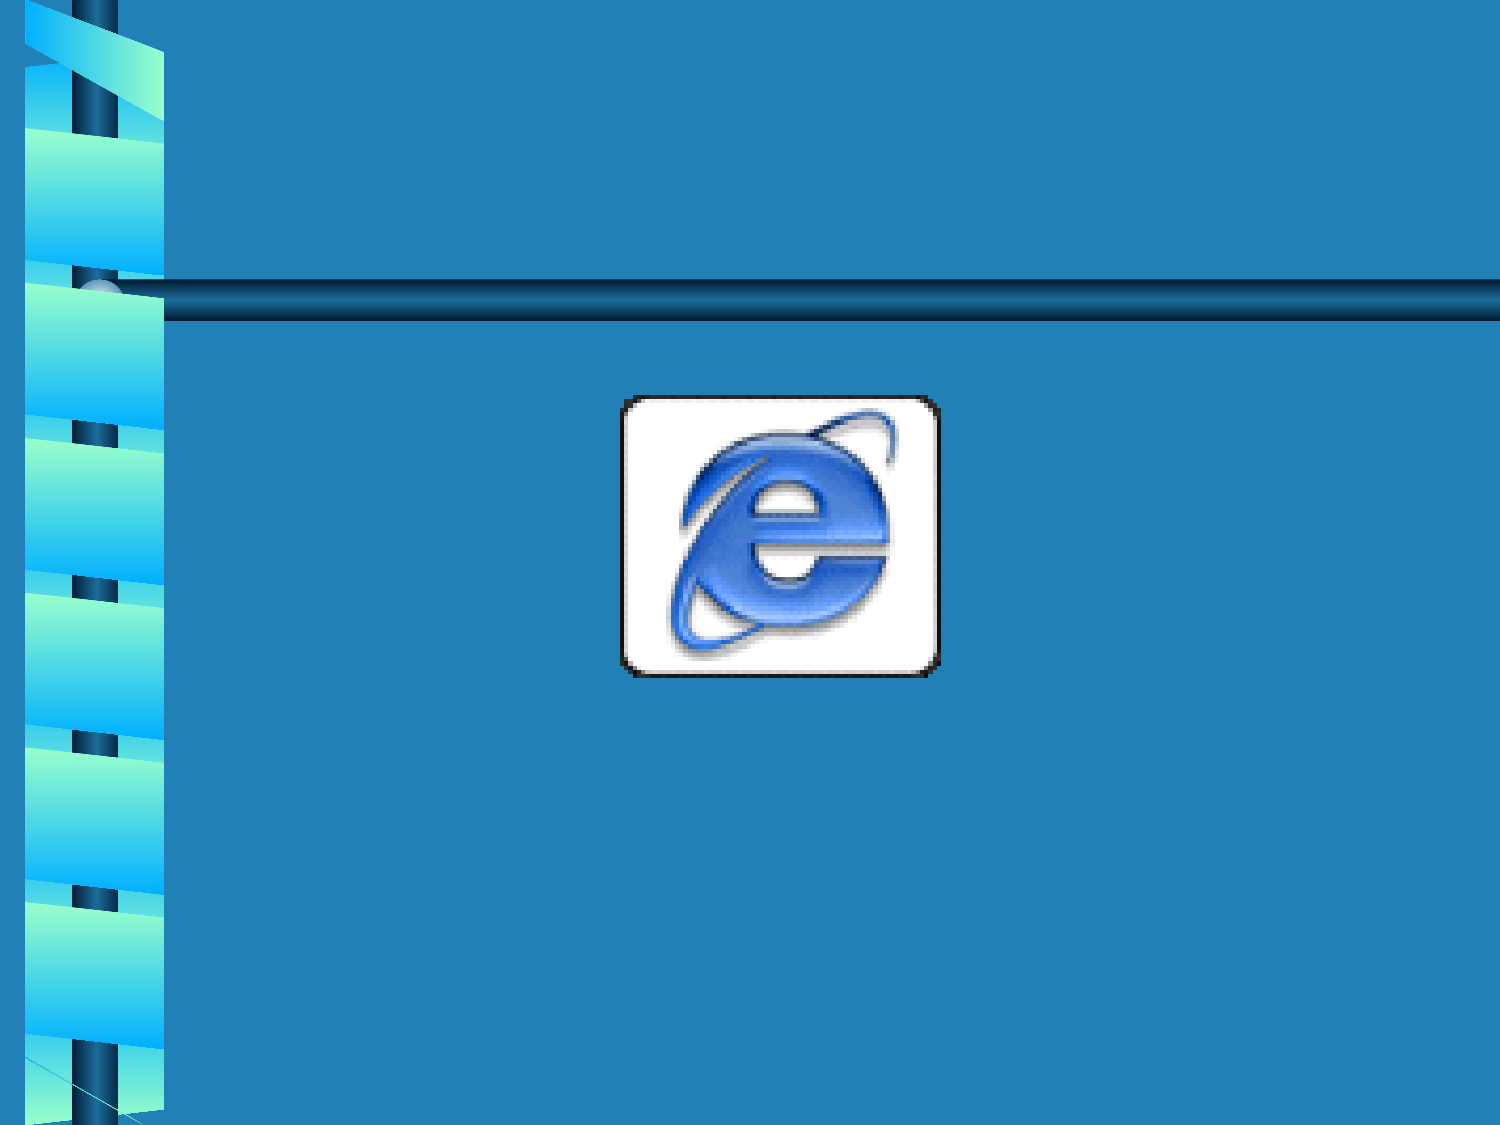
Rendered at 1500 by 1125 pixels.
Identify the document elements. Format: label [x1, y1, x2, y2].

picture [612, 387, 951, 684]
